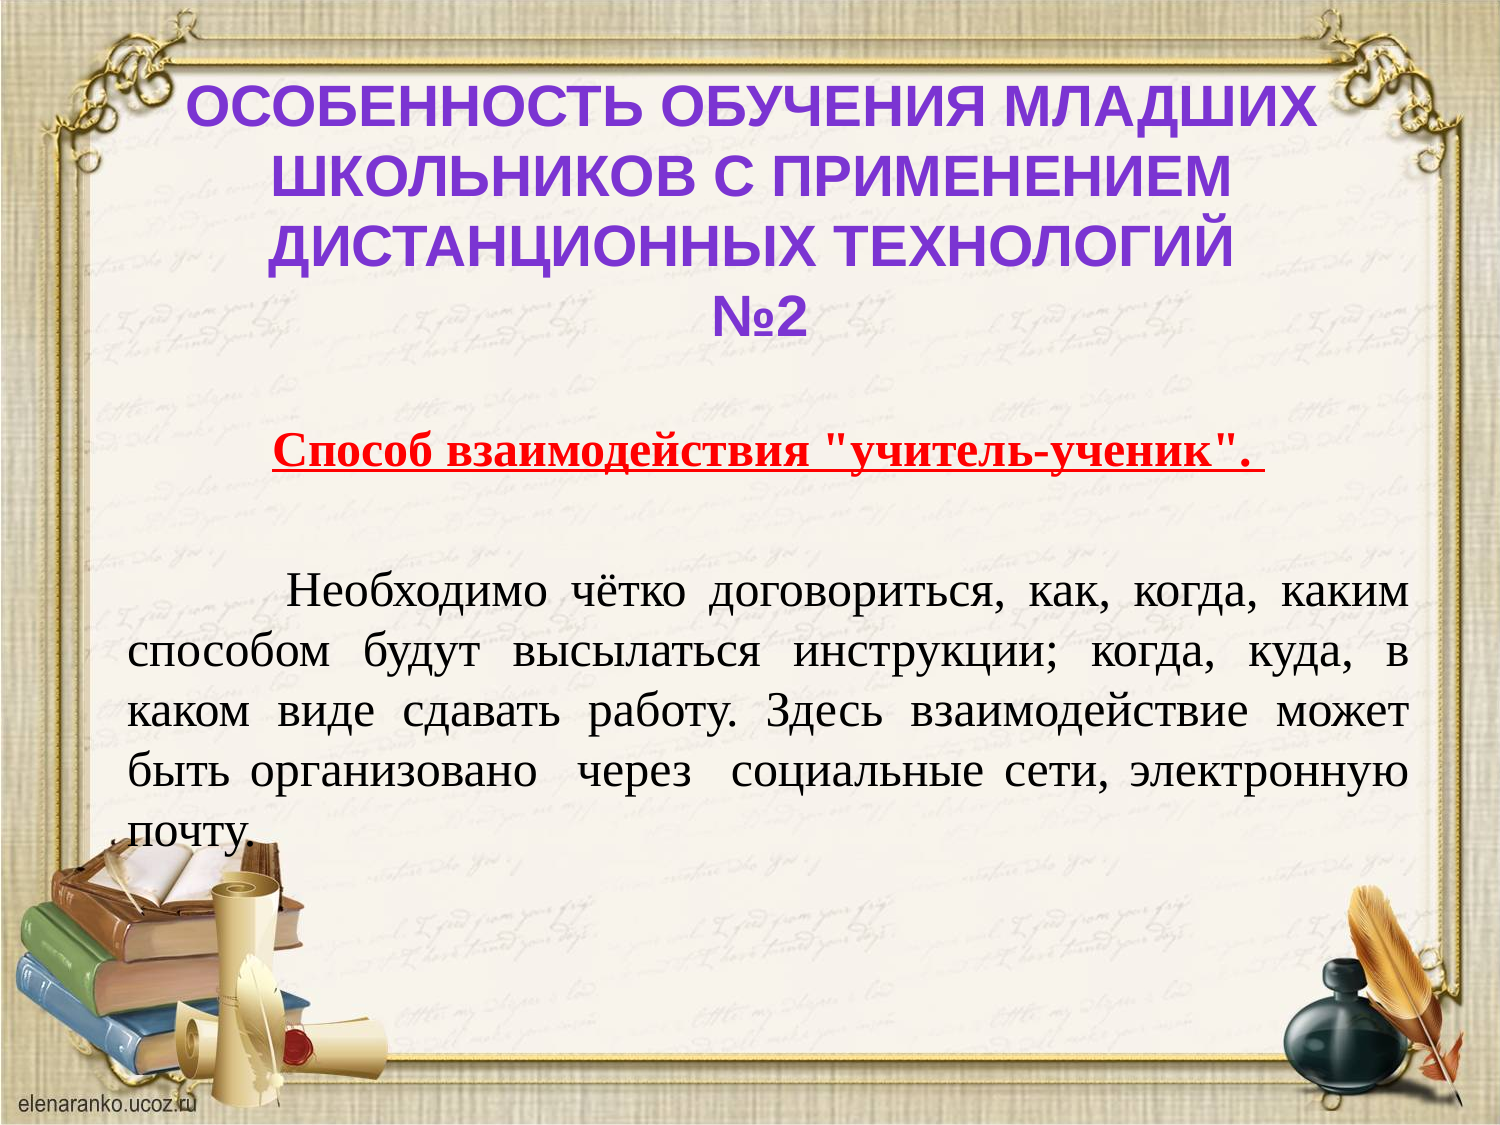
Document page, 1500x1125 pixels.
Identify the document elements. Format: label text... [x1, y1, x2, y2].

title Особенность обучения младших школьников с применением дистанционных технологий №2 [76, 149, 1427, 337]
list Способ взаимодействия "учитель-ученик". Необходимо чётко договориться, как, когда, каким способом будут высылаться инструкции; когда, куда, в каком виде сдавать работу. Здесь взаимодействие может быть организовано через социальные сети, электронную почту. [112, 408, 1425, 1064]
picture [0, 0, 1500, 1125]
